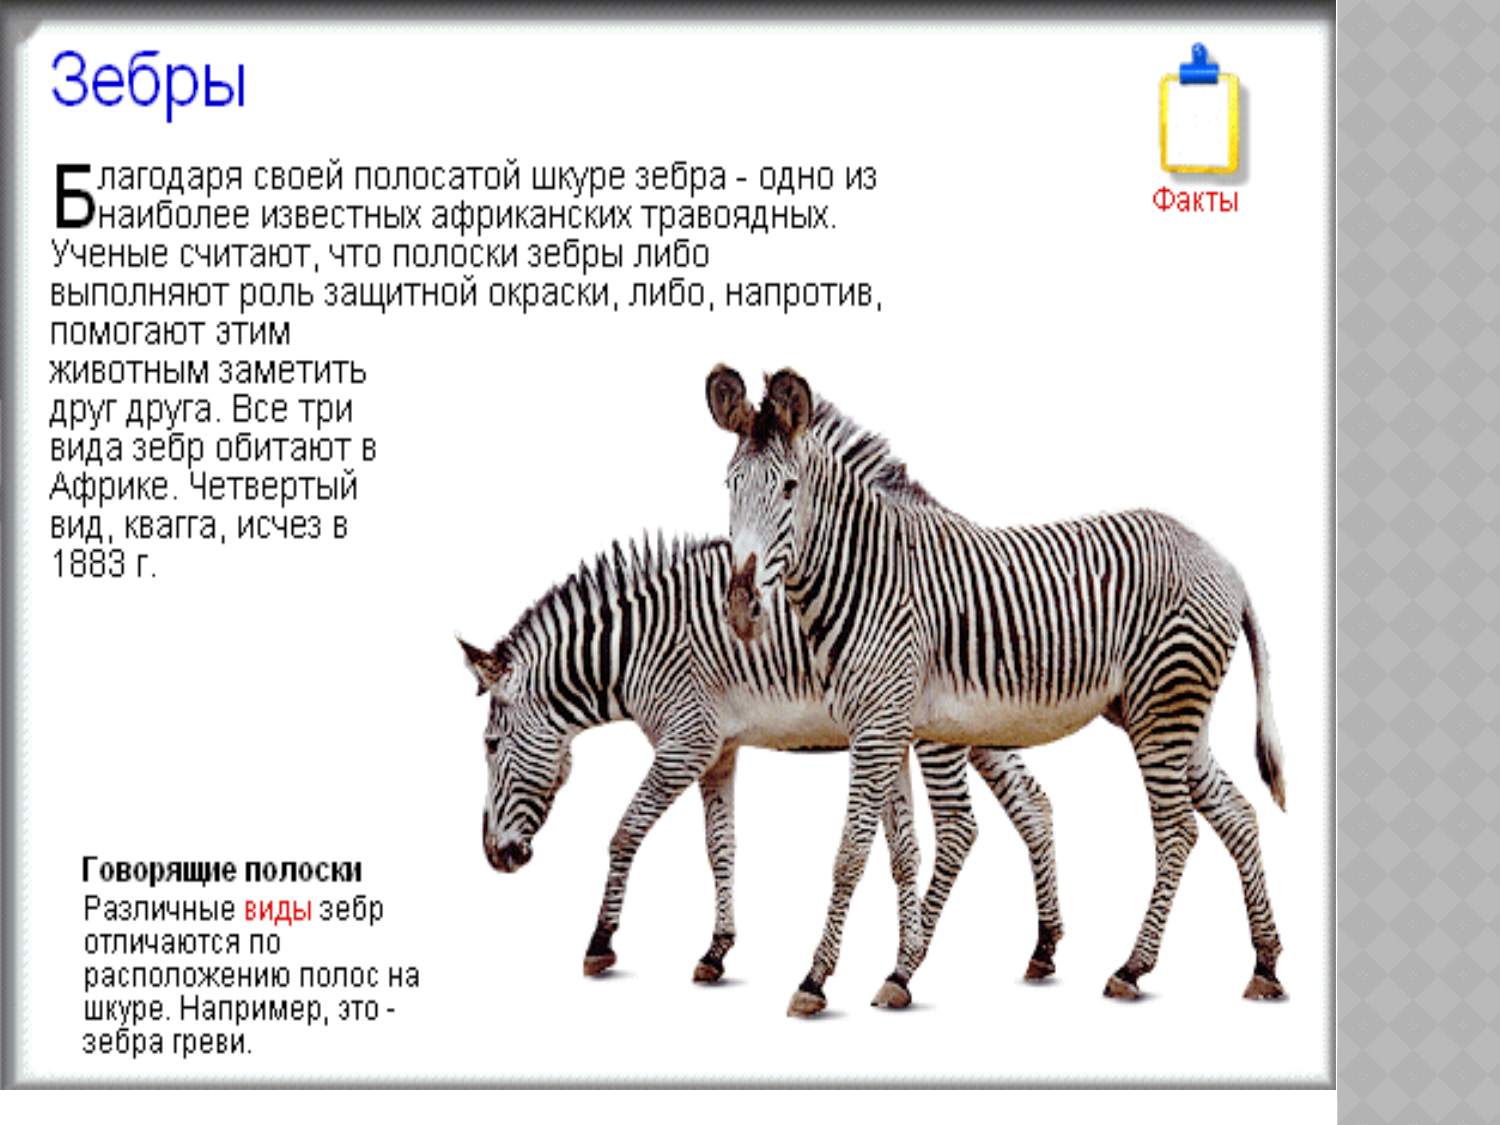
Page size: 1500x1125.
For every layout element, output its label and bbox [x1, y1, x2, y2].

picture [0, 0, 1337, 1091]
